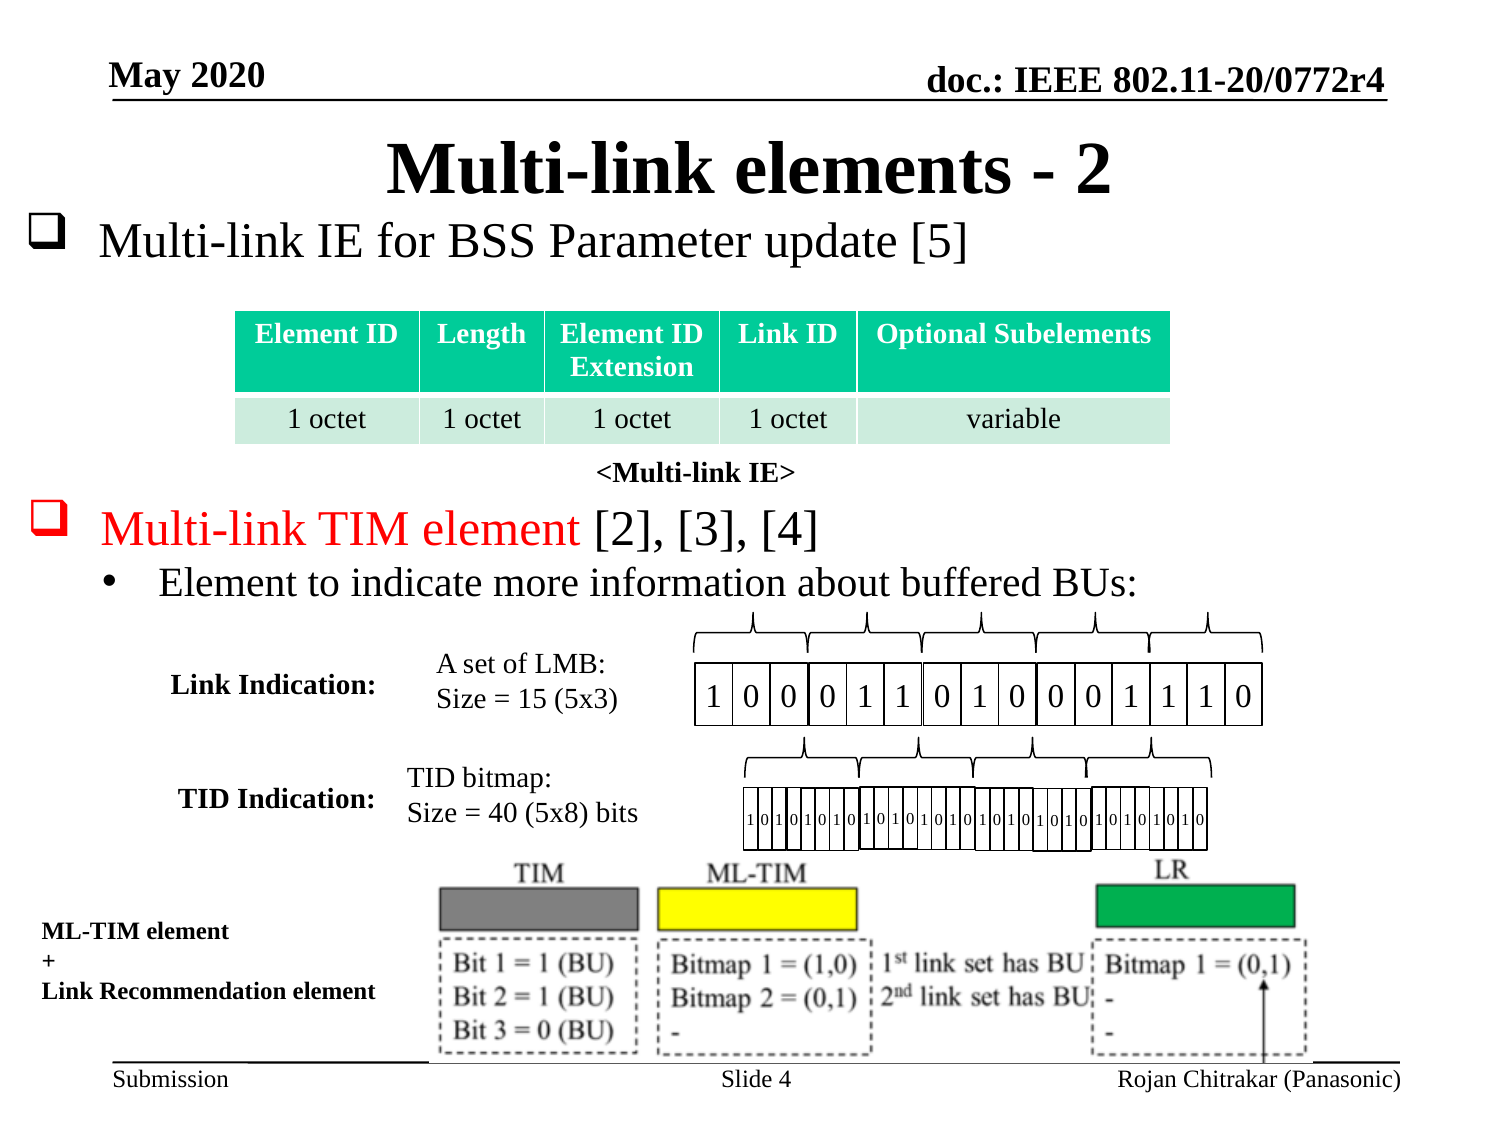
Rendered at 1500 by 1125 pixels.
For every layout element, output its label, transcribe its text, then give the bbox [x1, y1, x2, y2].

text_box <Multi-link IE> [581, 445, 812, 487]
table_header Element ID [235, 311, 419, 392]
table_header Optional Subelements [858, 311, 1170, 392]
table_cell variable [858, 398, 1170, 444]
table_header Length [420, 311, 544, 392]
table_header Link ID [720, 311, 856, 392]
table_header Element ID Extension [545, 311, 719, 392]
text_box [24, 857, 1313, 1063]
slide_number Slide 4 [712, 1072, 800, 1093]
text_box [162, 737, 1212, 852]
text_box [155, 612, 1263, 726]
table_cell 1 octet [235, 398, 419, 444]
table_cell 1 octet [420, 398, 544, 444]
text_box Multi-link IE for BSS Parameter update [5] [10, 199, 1483, 275]
text_box Multi-link elements - 2 [0, 111, 1500, 225]
text_box Multi-link TIM element [2], [3], [4] Element to indicate more information about buffered BUs: [12, 487, 1486, 613]
footer Rojan Chitrakar (Panasonic) [949, 1061, 1402, 1093]
table_cell 1 octet [720, 398, 856, 444]
table_cell 1 octet [545, 398, 719, 444]
